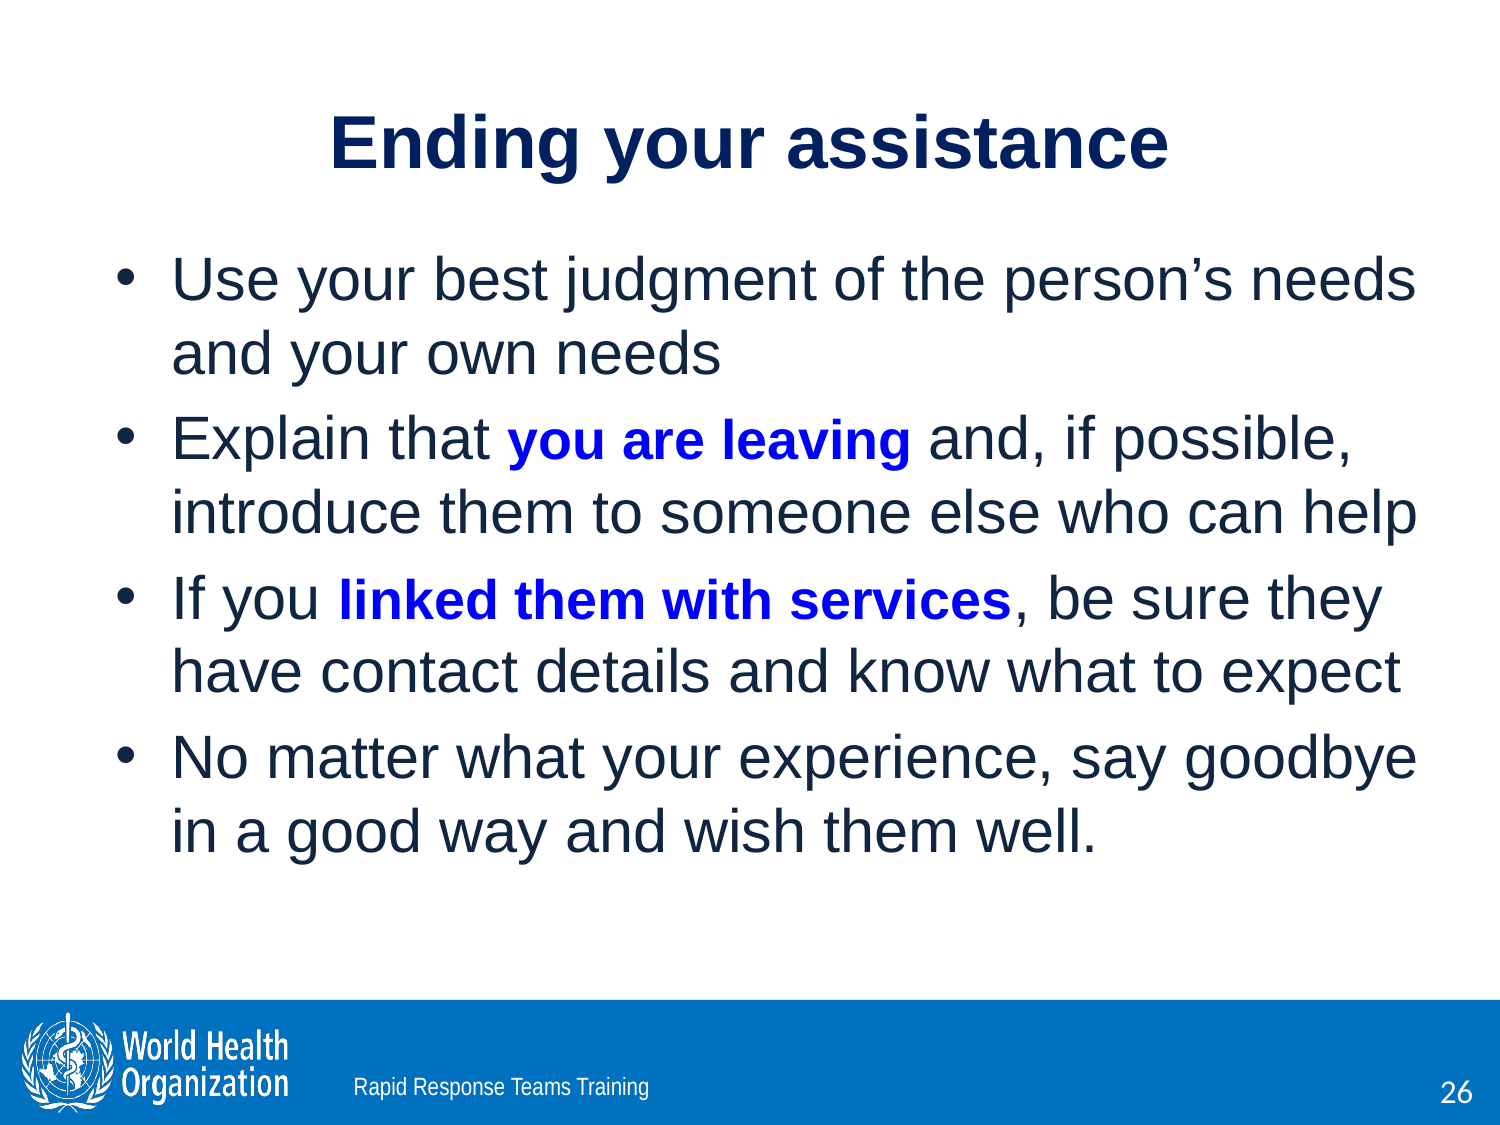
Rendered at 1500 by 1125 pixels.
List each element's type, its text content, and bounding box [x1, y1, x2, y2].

picture [21, 1012, 288, 1113]
title Ending your assistance [75, 45, 1425, 233]
list Use your best judgment of the person’s needs and your own needs Explain that you are leaving and, if possible, introduce them to someone else who can help If you linked them with services, be sure they have contact details and know what to expect No matter what your experience, say goodbye in a good way and wish them well. [100, 231, 1451, 975]
